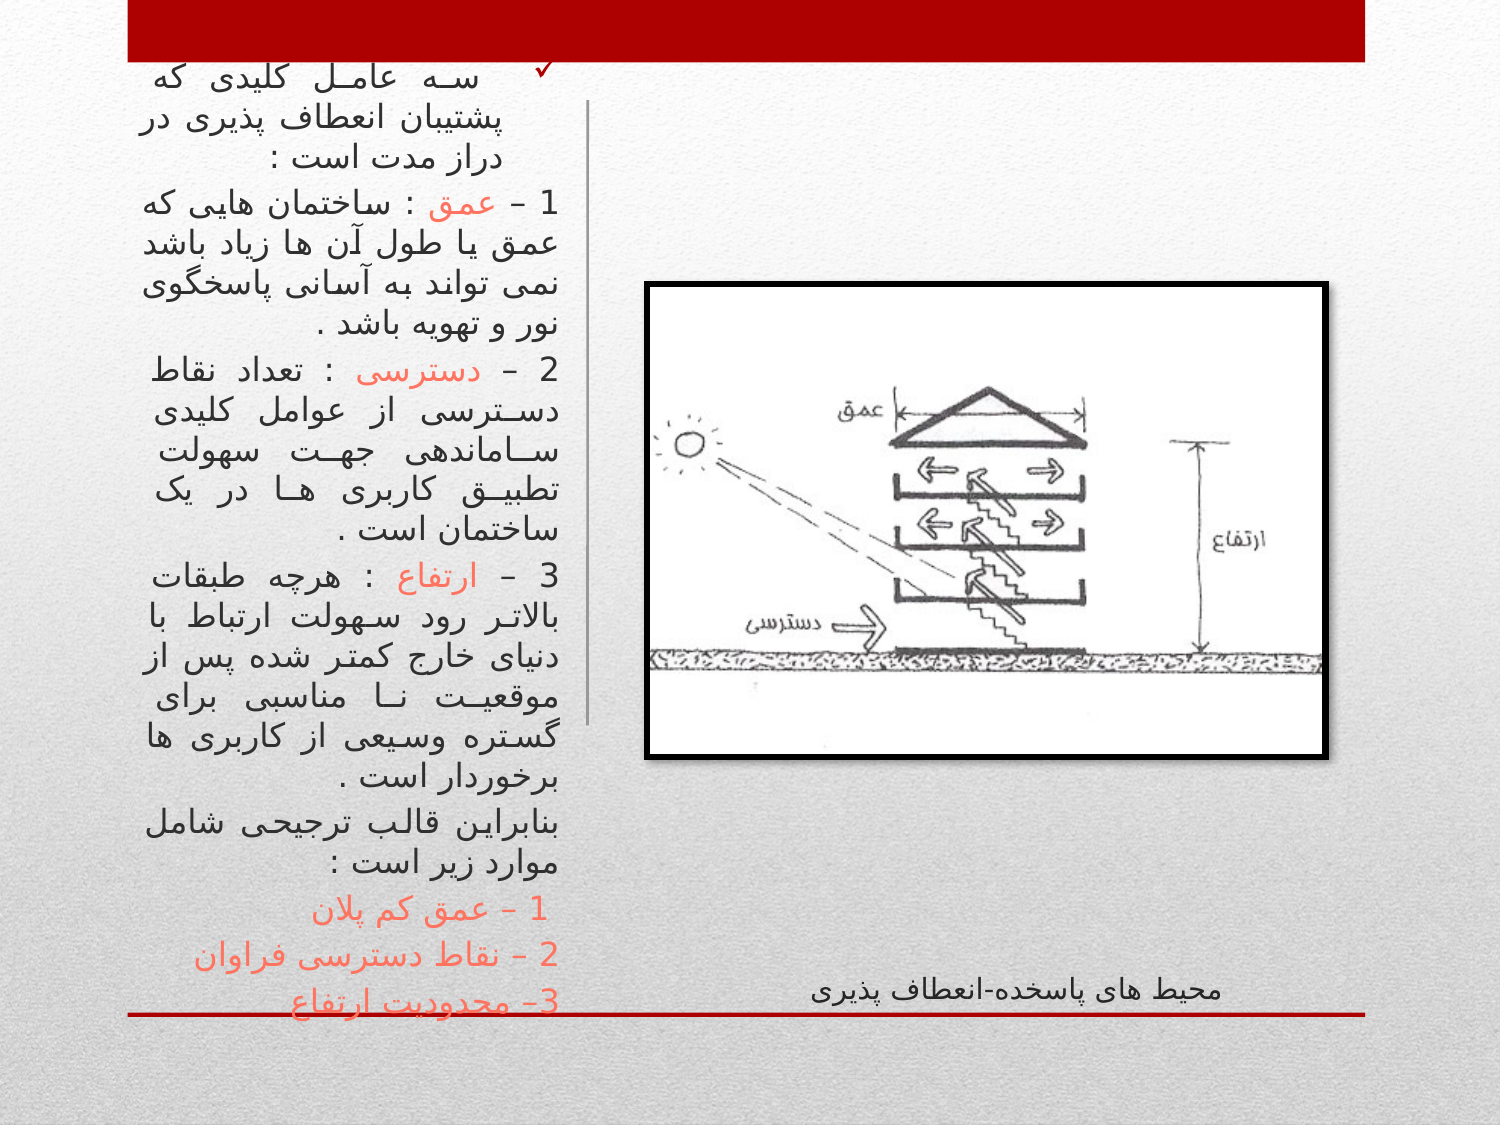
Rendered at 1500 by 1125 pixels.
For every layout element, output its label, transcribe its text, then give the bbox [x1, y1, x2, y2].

list سه عامل کلیدی که پشتیبان انعطاف پذیری در دراز مدت است : 1 – عمق : ساختمان هایی که عمق یا طول آن ها زیاد باشد نمی تواند به آسانی پاسخگوی نور و تهویه باشد . 2 – دسترسی : تعداد نقاط دسترسی از عوامل کلیدی ساماندهی جهت سهولت تطبیق کاربری ها در یک ساختمان است . 3 – ارتفاع : هرچه طبقات بالاتر رود سهولت ارتباط با دنیای خارج کمتر شده پس از موقعیت نا مناسبی برای گستره وسیعی از کاربری ها برخوردار است . بنابراین قالب ترجیحی شامل موارد زیر است : 1 – عمق کم پلان 2 – نقاط دسترسی فراوان 3– محدودیت ارتفاع [125, 125, 575, 950]
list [649, 286, 1324, 755]
title محیط های پاسخده-انعطاف پذیری [125, 750, 1238, 1013]
picture [0, 0, 1500, 1125]
